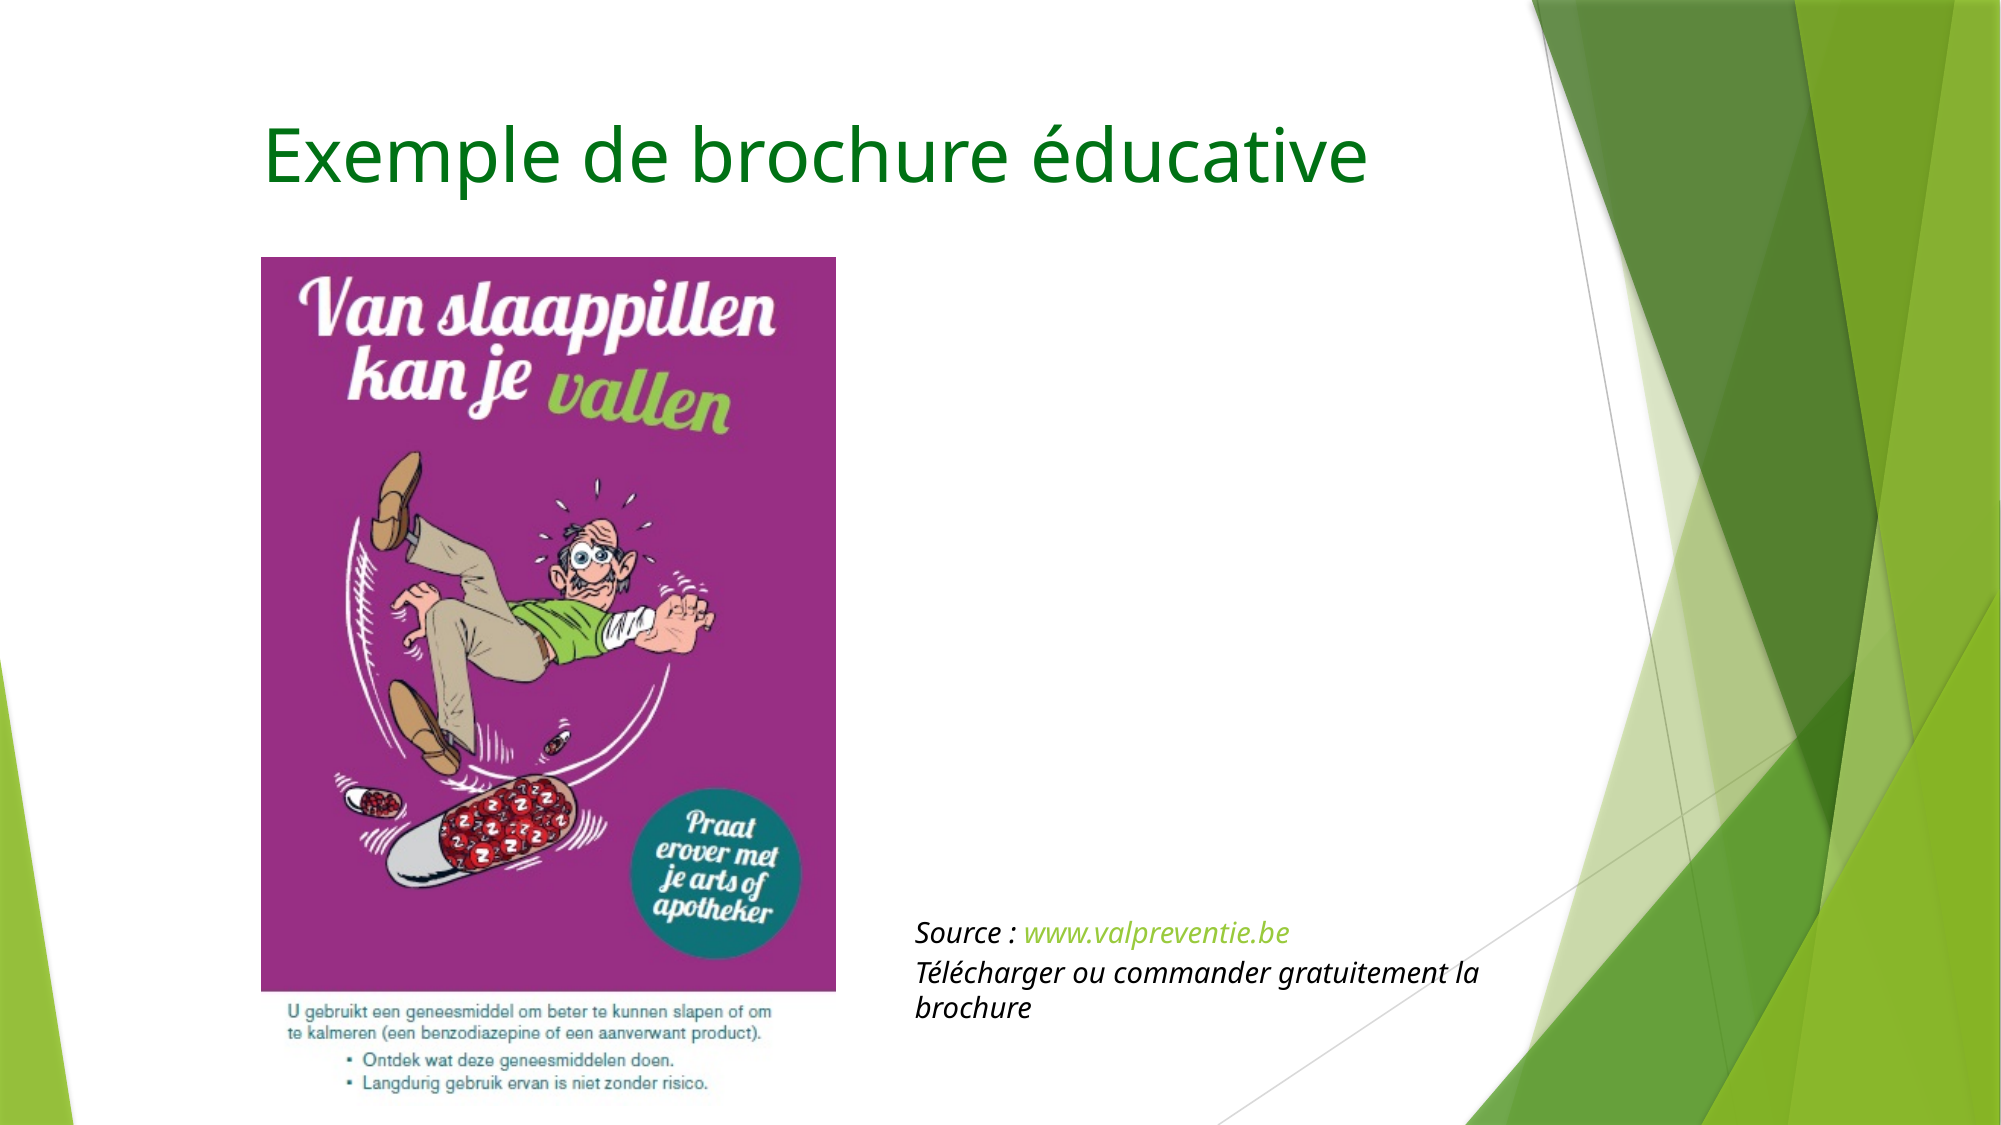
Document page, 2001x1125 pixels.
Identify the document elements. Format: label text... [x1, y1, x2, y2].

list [260, 257, 836, 1106]
title Exemple de brochure éducative [111, 99, 1522, 317]
text_box Source : www.valpreventie.be Télécharger ou commander gratuitement la brochure [899, 907, 1526, 1032]
